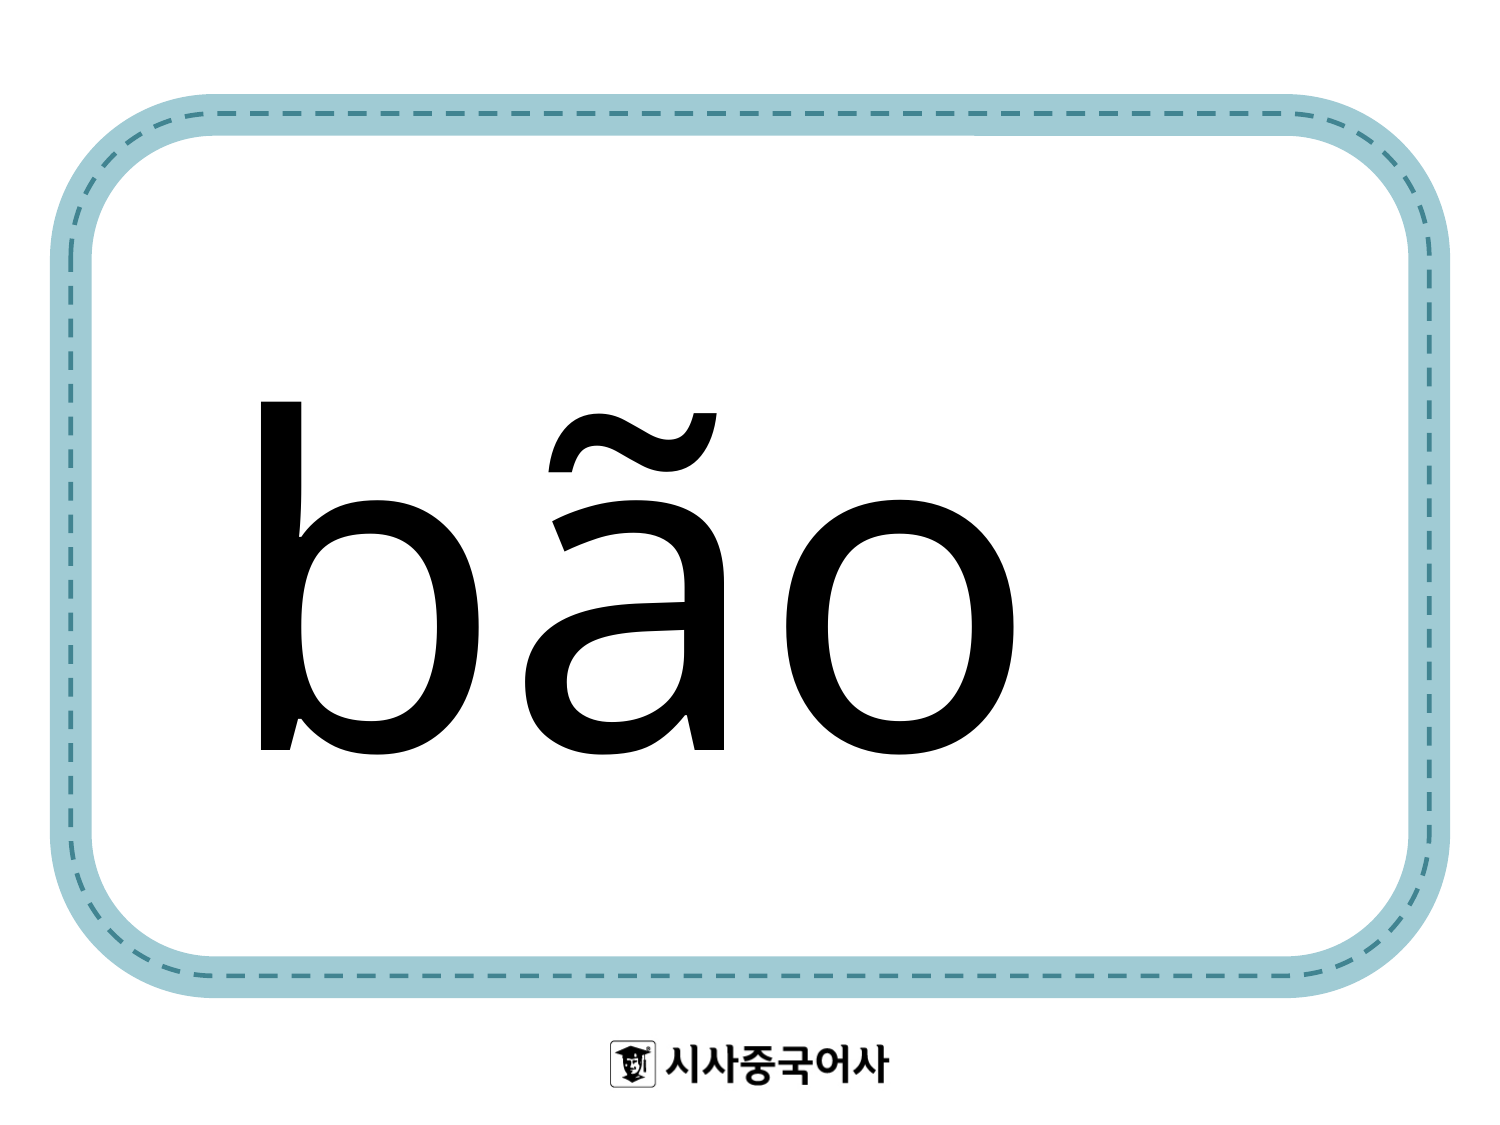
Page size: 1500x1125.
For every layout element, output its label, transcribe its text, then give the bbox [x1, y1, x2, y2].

picture [602, 1034, 898, 1094]
text_box bão [145, 219, 1354, 882]
